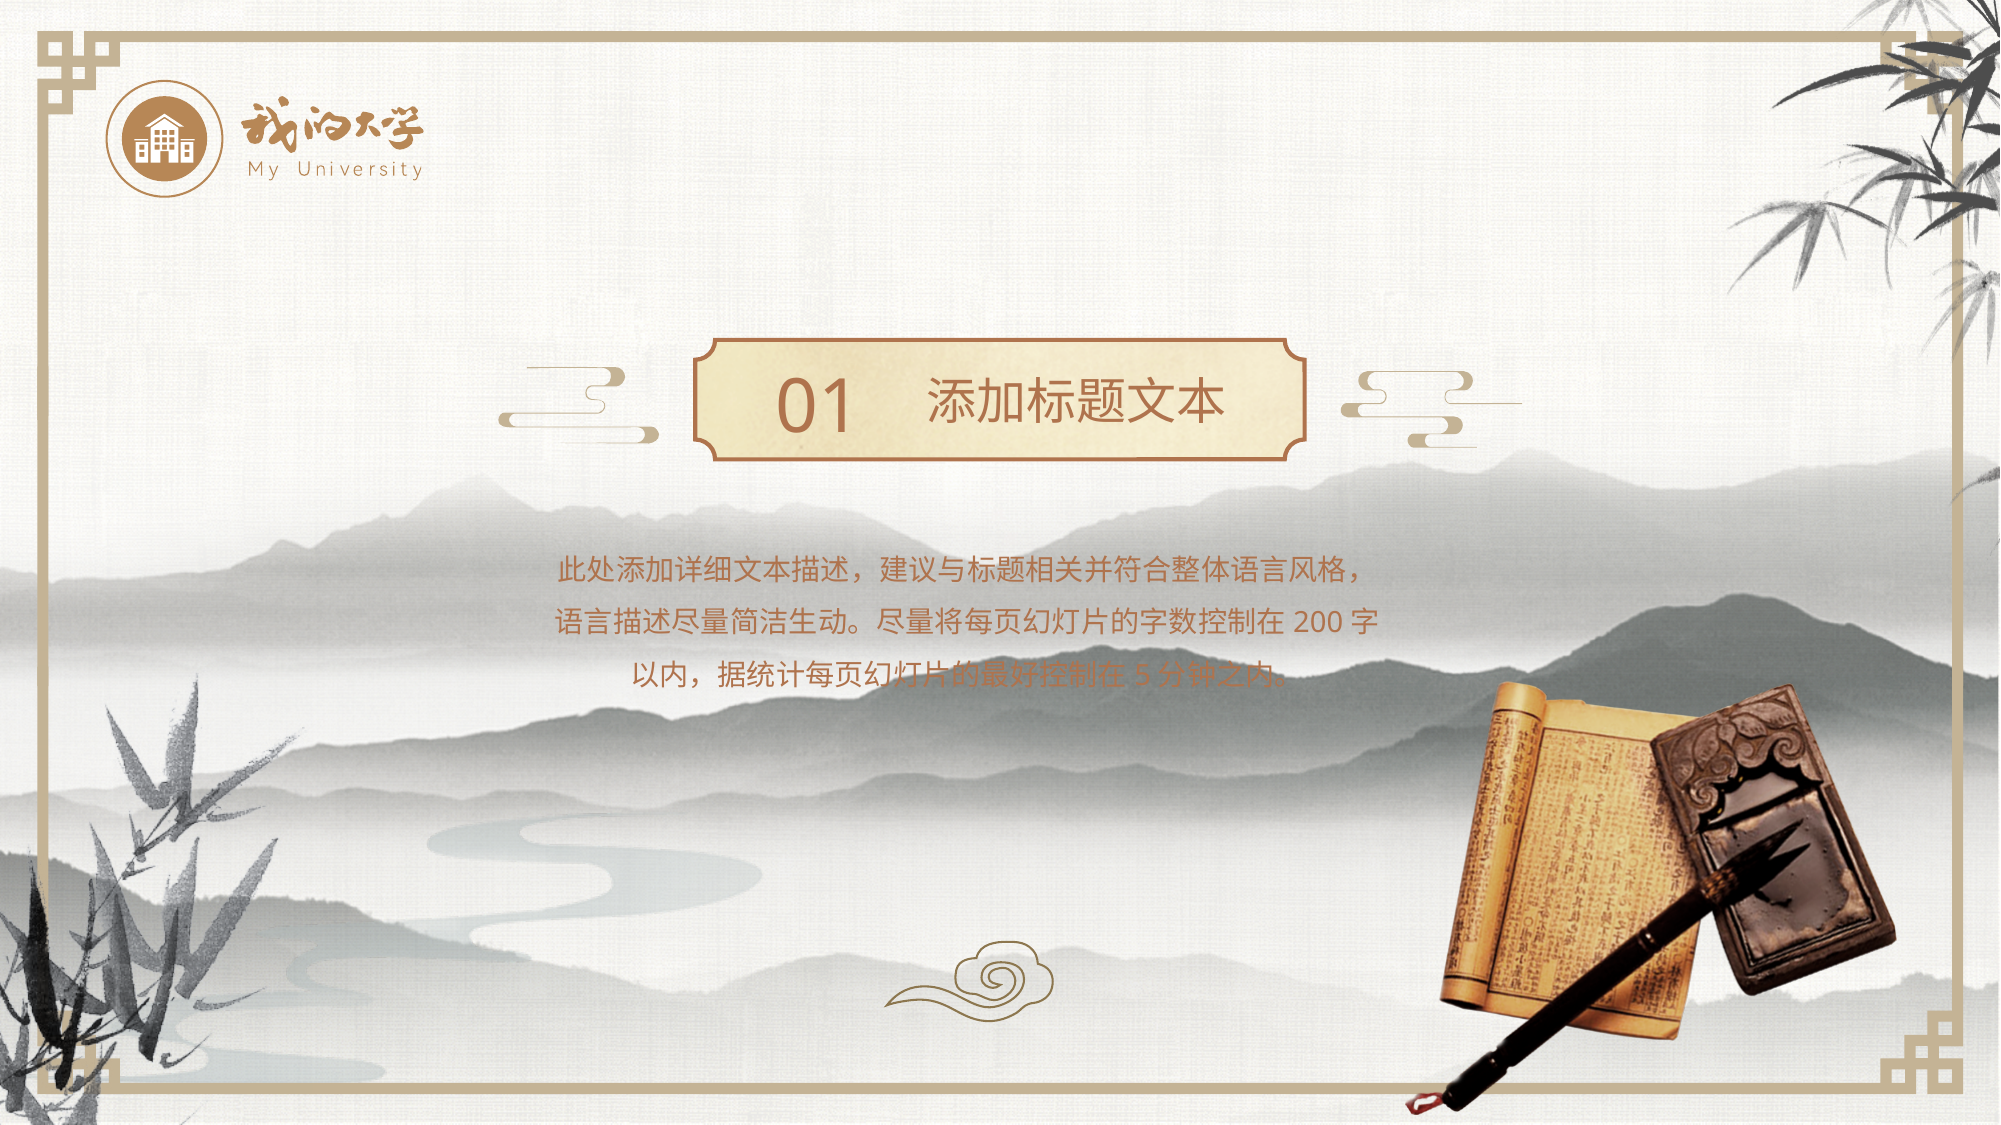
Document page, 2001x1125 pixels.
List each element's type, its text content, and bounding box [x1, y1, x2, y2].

text_box [498, 367, 659, 444]
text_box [106, 80, 424, 197]
picture [96, 43, 108, 55]
picture [49, 90, 61, 103]
picture [73, 67, 84, 79]
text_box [695, 339, 1305, 460]
picture [49, 43, 61, 55]
text_box 此处添加详细文本描述，建议与标题相关并符合整体语言风格，语言描述尽量简洁生动。尽量将每页幻灯片的字数控制在200字以内，据统计每页幻灯片的最好控制在5分钟之内。 [529, 526, 1406, 699]
text_box [1340, 371, 1523, 448]
text_box [886, 941, 1053, 1022]
picture [0, 0, 2001, 1125]
